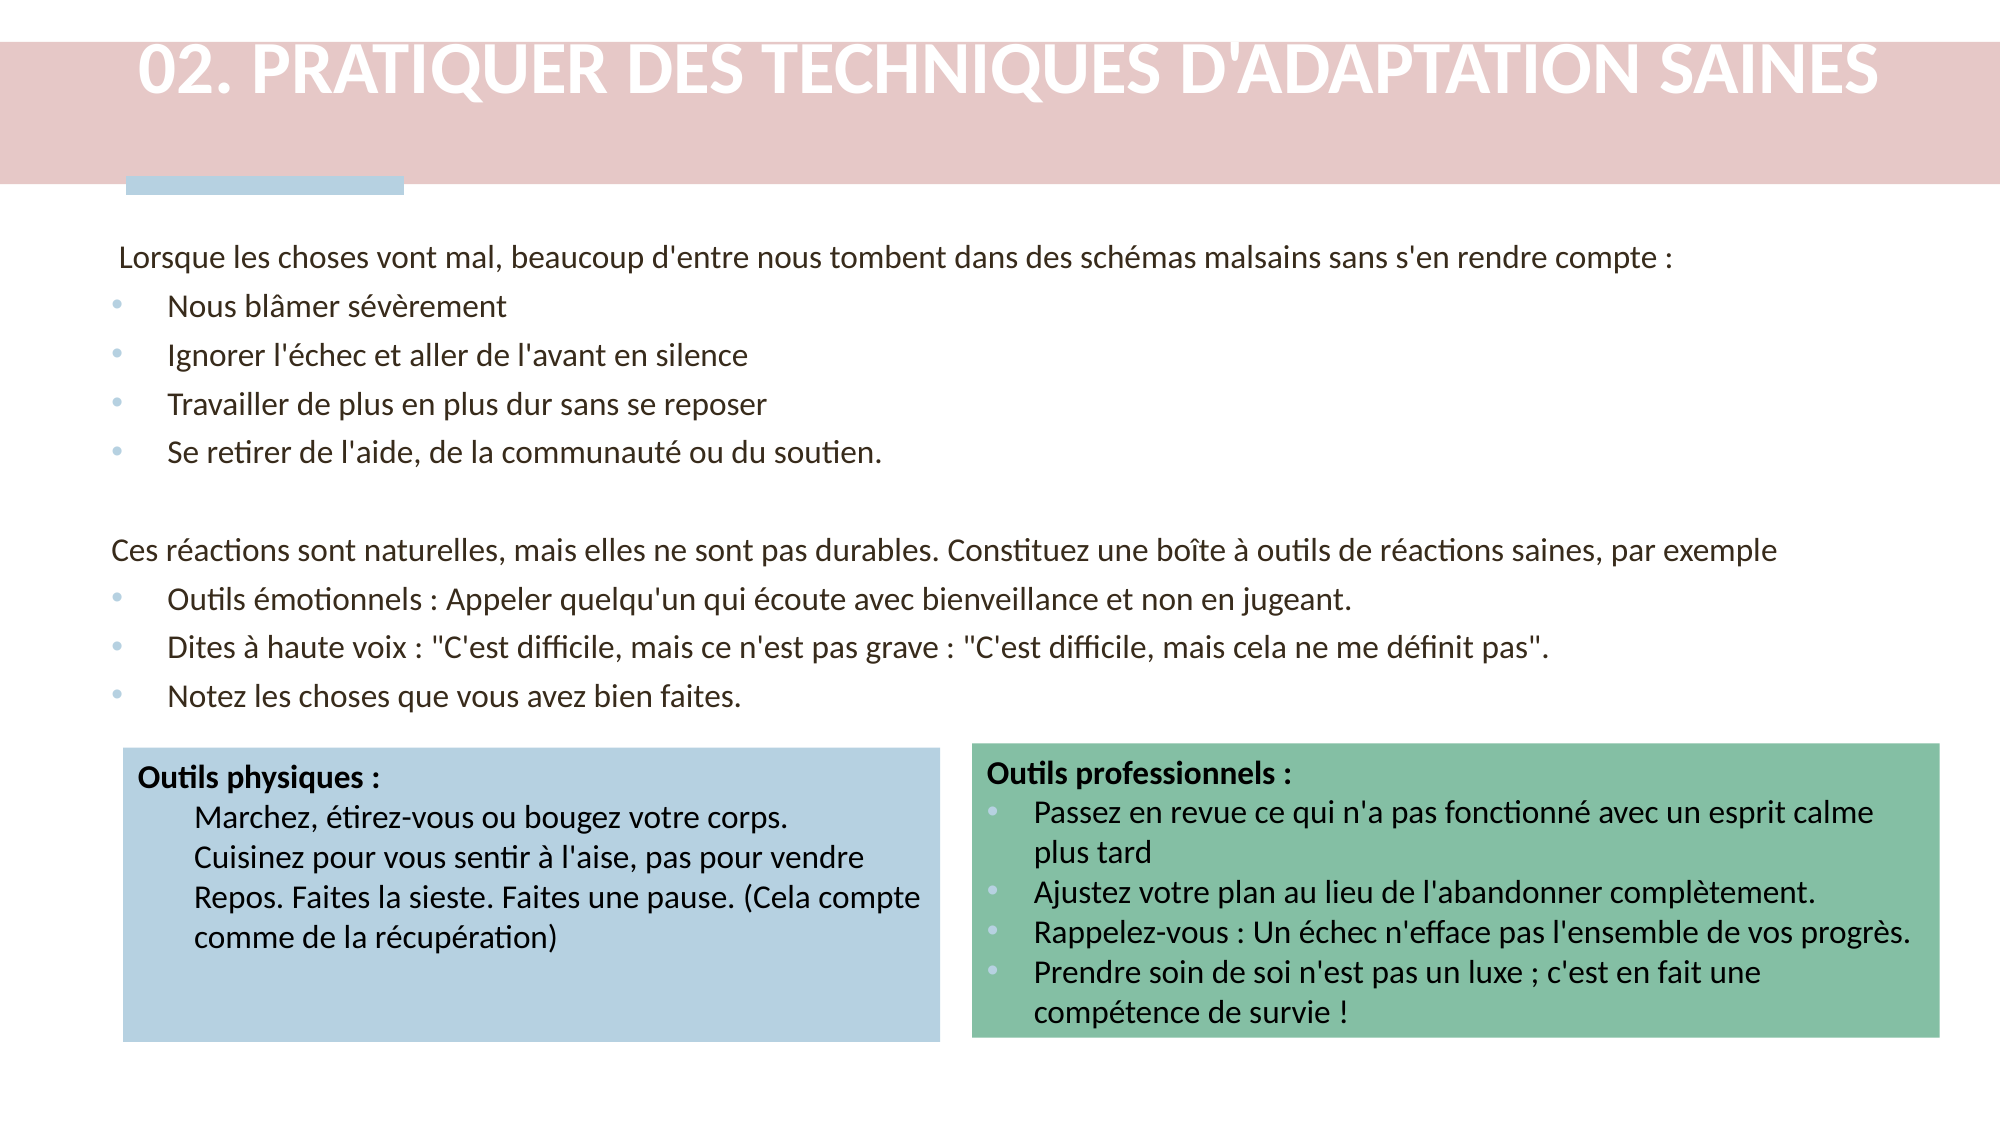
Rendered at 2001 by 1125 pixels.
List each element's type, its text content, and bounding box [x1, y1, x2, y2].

text_box Outils professionnels : Passez en revue ce qui n'a pas fonctionné avec un esprit calme plus tard Ajustez votre plan au lieu de l'abandonner complètement. Rappelez-vous : Un échec n'efface pas l'ensemble de vos progrès. Prendre soin de soi n'est pas un luxe ; c'est en fait une compétence de survie ! [972, 743, 1940, 1038]
text_box Outils physiques : Marchez, étirez-vous ou bougez votre corps. Cuisinez pour vous sentir à l'aise, pas pour vendre Repos. Faites la sieste. Faites une pause. (Cela compte comme de la récupération) [123, 747, 941, 1042]
list 02. PRATIQUER DES TECHNIQUES D'ADAPTATION SAINES [123, 51, 1913, 170]
list Lorsque les choses vont mal, beaucoup d'entre nous tombent dans des schémas malsains sans s'en rendre compte : Nous blâmer sévèrement Ignorer l'échec et aller de l'avant en silence Travailler de plus en plus dur sans se reposer Se retirer de l'aide, de la communauté ou du soutien. Ces réactions sont naturelles, mais elles ne sont pas durables. Constituez une boîte à outils de réactions saines, par exemple Outils émotionnels : Appeler quelqu'un qui écoute avec bienveillance et non en jugeant. Dites à haute voix : "C'est difficile, mais ce n'est pas grave : "C'est difficile, mais cela ne me définit pas". Notez les choses que vous avez bien faites. [96, 219, 1962, 906]
